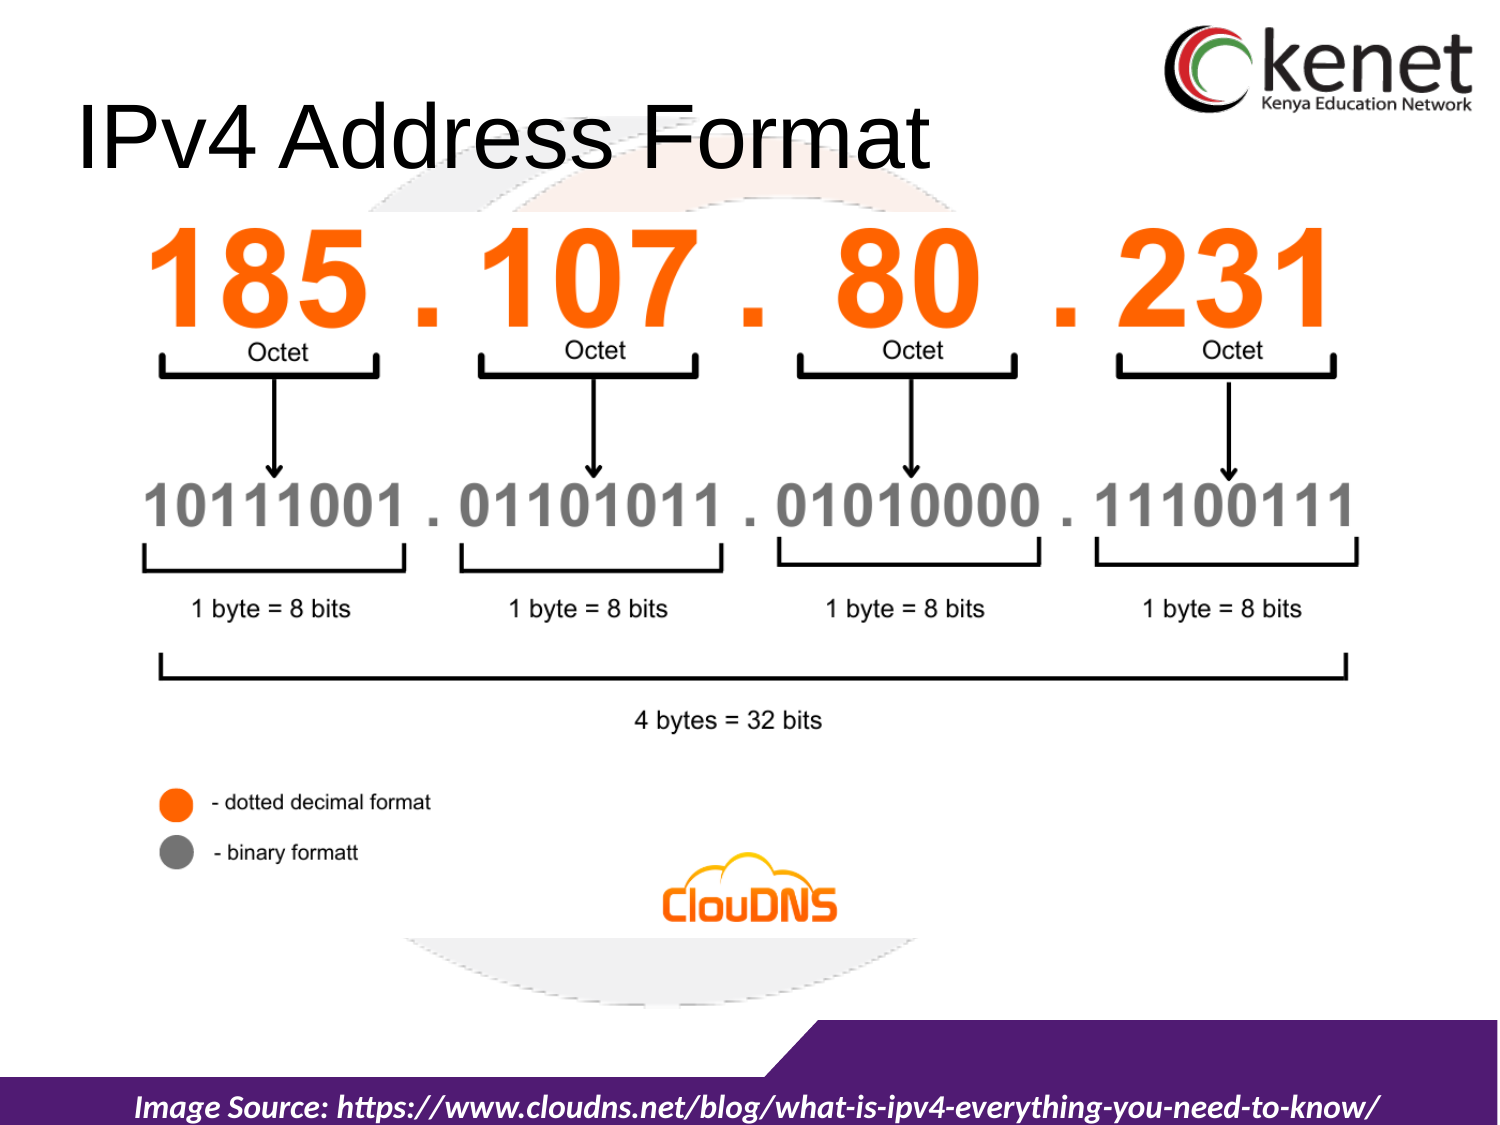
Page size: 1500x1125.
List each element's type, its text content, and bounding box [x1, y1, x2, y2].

picture [1163, 11, 1477, 118]
picture [0, 116, 1500, 1009]
title IPv4 Address Format [75, 44, 1425, 210]
text_box Image Source: https://www.cloudns.net/blog/what-is-ipv4-everything-you-need-to-know/ [119, 1077, 1485, 1110]
text_box [0, 1020, 1498, 1125]
